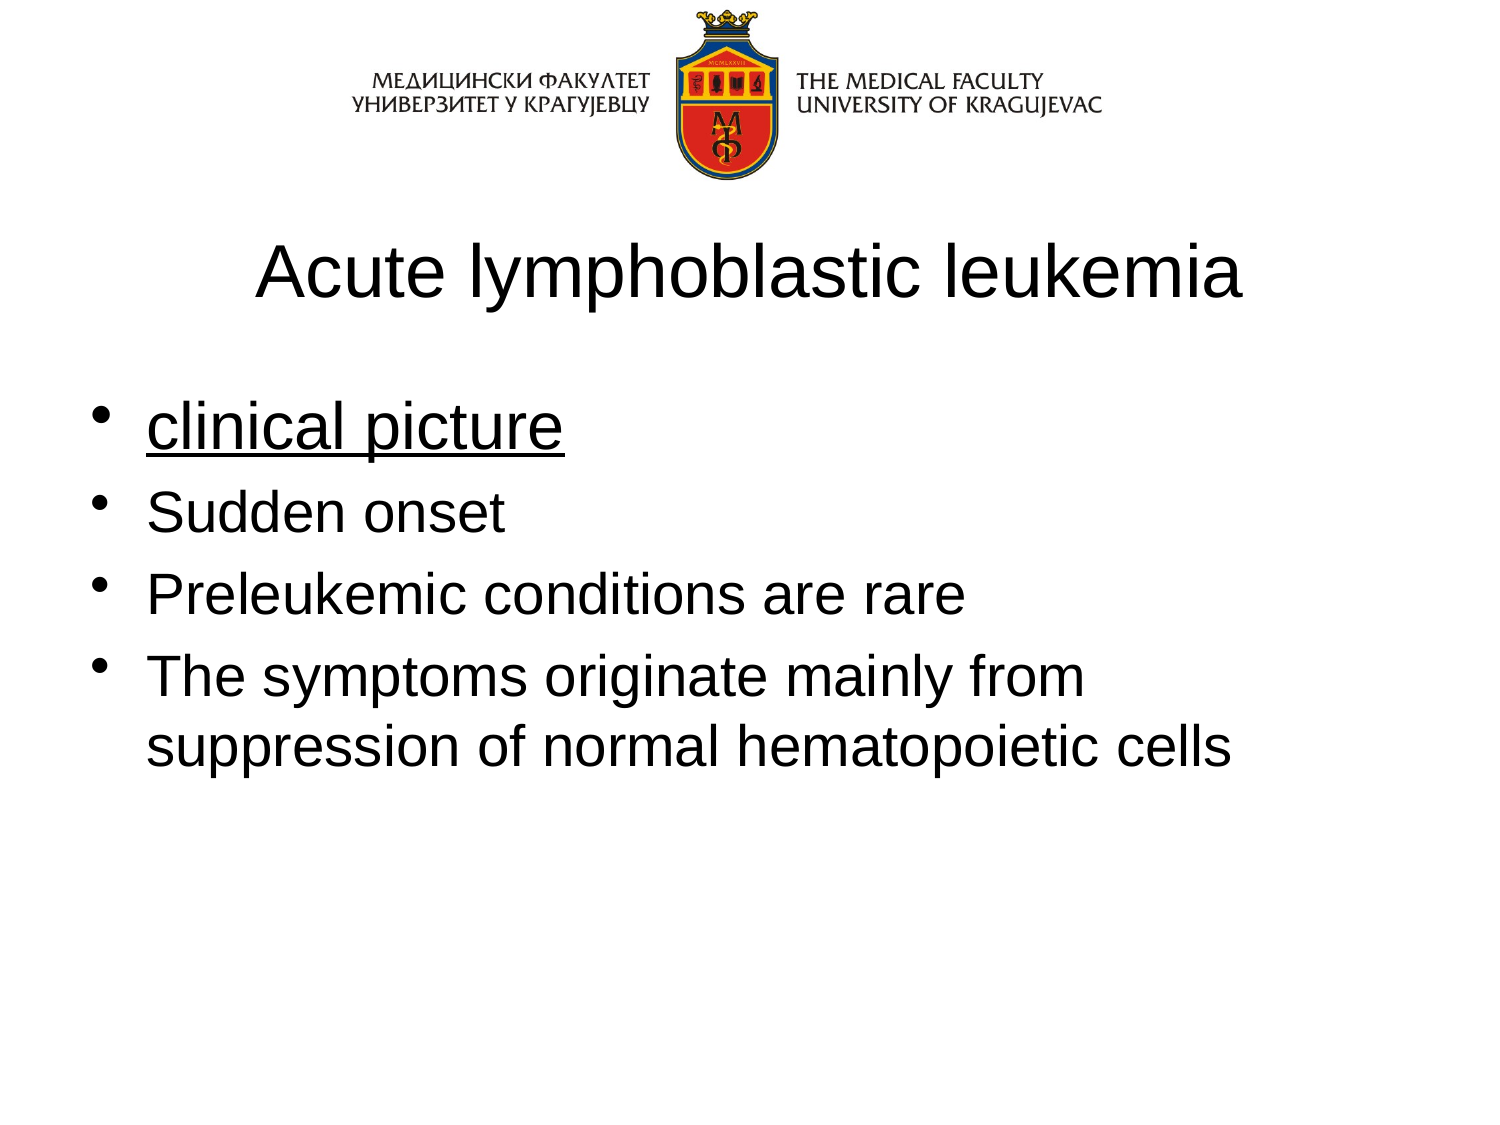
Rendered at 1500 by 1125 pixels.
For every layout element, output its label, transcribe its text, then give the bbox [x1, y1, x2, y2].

title Acute lymphoblastic leukemia [74, 173, 1426, 362]
picture [328, 0, 1125, 173]
list clinical picture Sudden onset Preleukemic conditions are rare The symptoms originate mainly from suppression of normal hematopoietic cells [74, 374, 1426, 1118]
